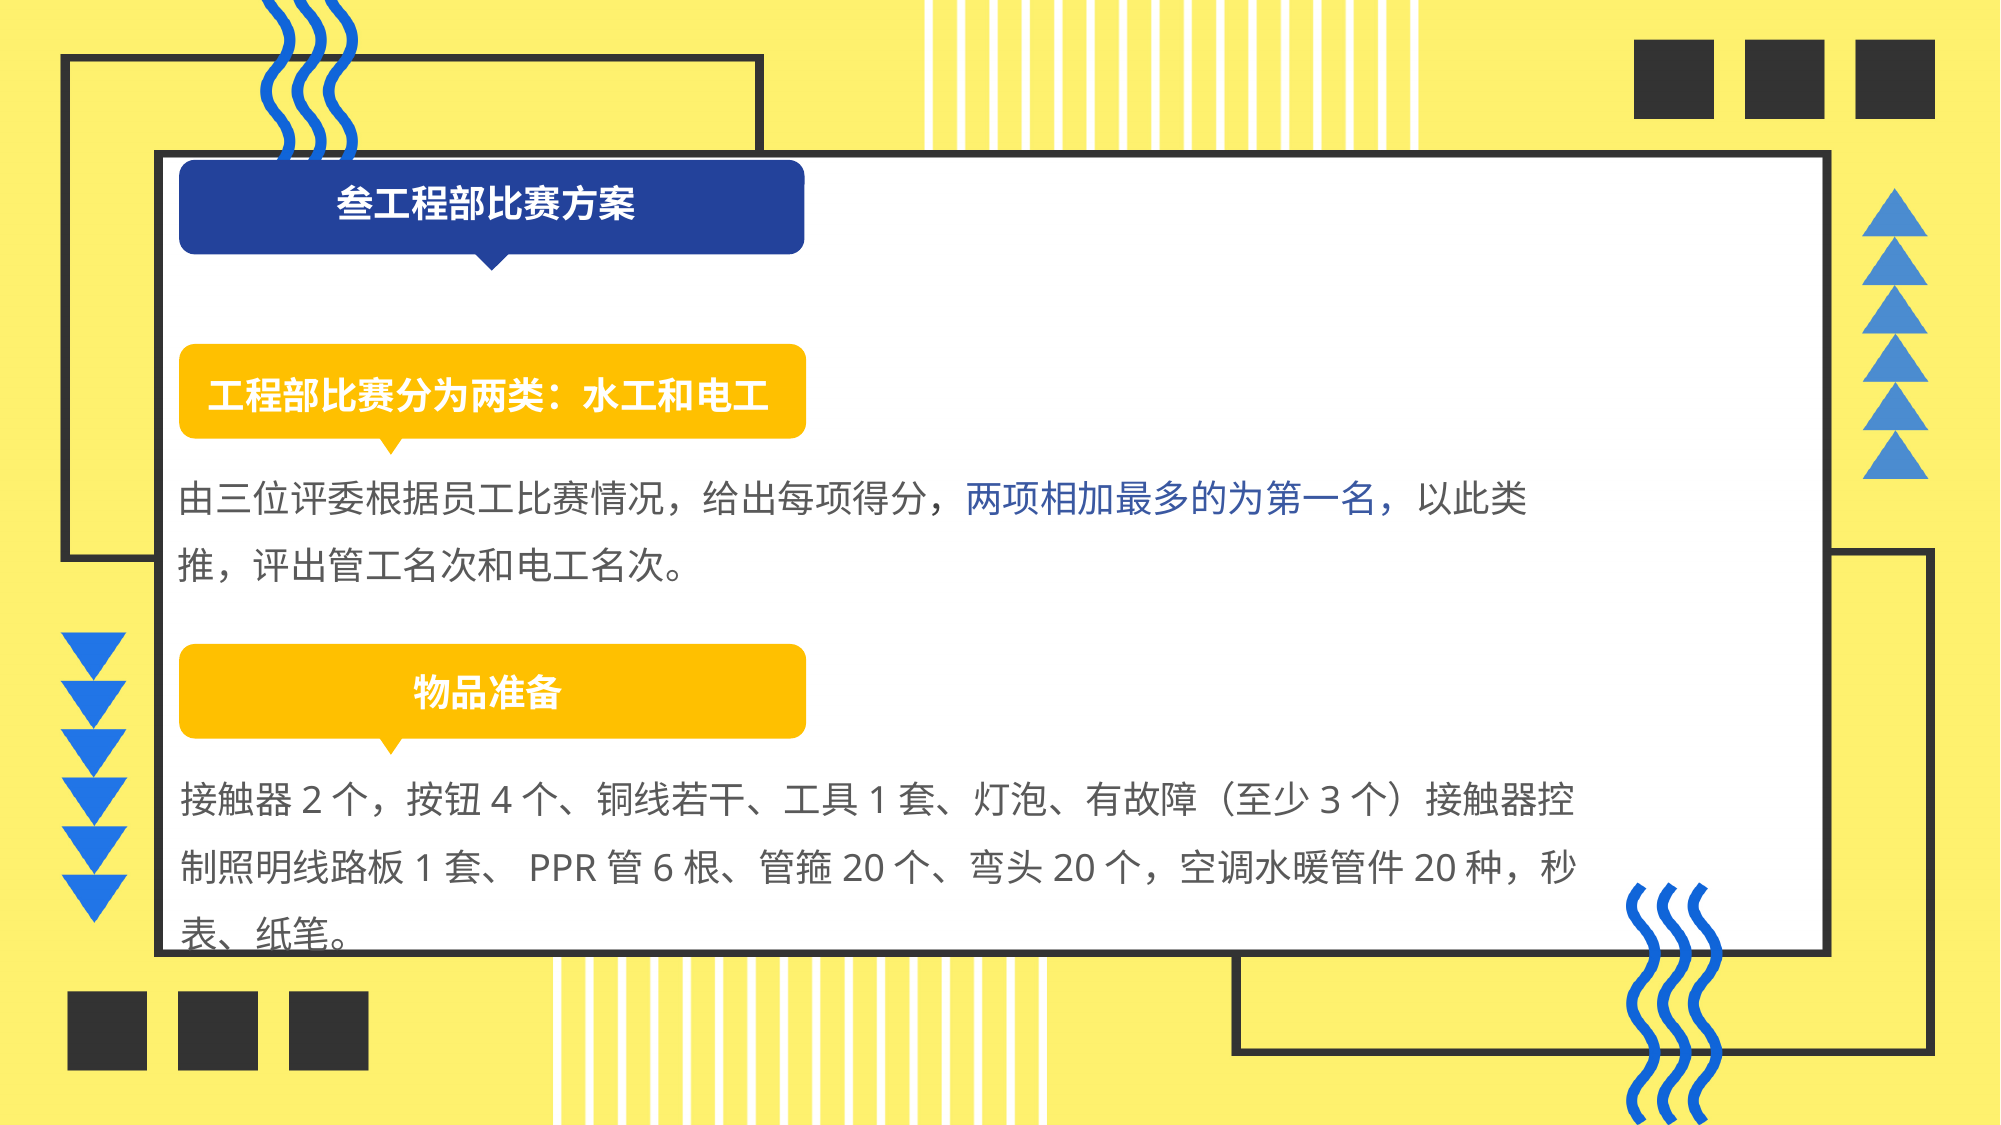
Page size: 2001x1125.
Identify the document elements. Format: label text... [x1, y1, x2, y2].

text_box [171, 643, 807, 755]
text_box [179, 159, 805, 271]
text_box 由三位评委根据员工比赛情况，给出每项得分，两项相加最多的为第一名，以此类推，评出管工名次和电工名次。 [162, 444, 1570, 595]
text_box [179, 343, 807, 455]
picture [0, 0, 2001, 1125]
text_box 接触器2个，按钮4个、铜线若干、工具1套、灯泡、有故障（至少3个）接触器控制照明线路板1套、PPR管6根、管箍20个、弯头20个，空调水暖管件20种，秒表、纸笔。 [165, 746, 1604, 964]
